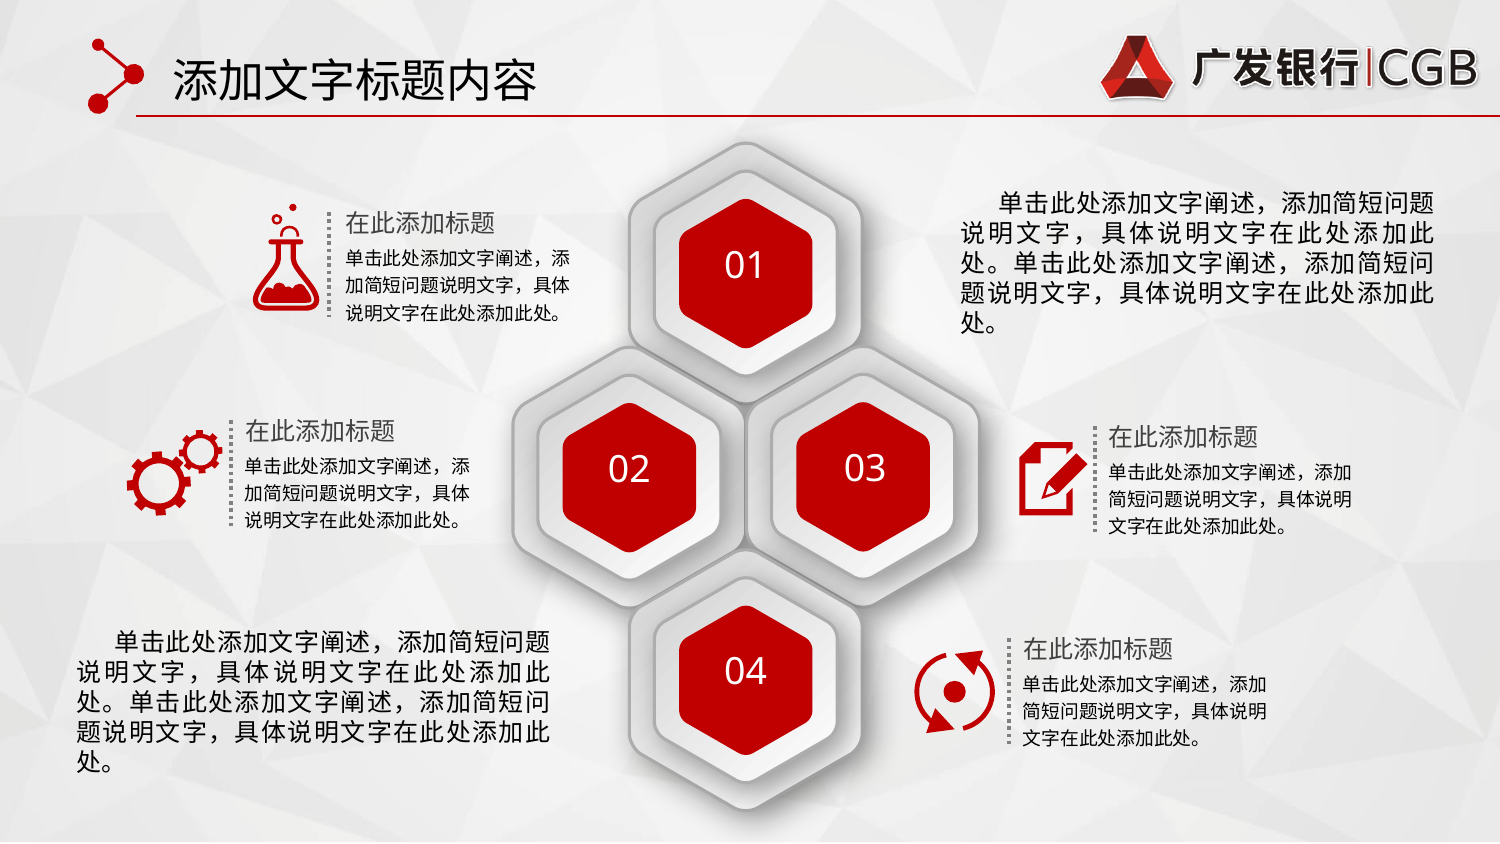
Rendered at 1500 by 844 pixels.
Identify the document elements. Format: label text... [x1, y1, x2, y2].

text_box [271, 214, 283, 225]
text_box [289, 203, 297, 212]
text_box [229, 407, 504, 540]
text_box [252, 239, 320, 311]
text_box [629, 141, 863, 344]
text_box 添加文字标题内容 [128, 46, 583, 113]
text_box [954, 650, 995, 731]
text_box 单击此处添加文字阐述，添加简短问题说明文字，具体说明文字在此处添加此处。单击此处添加文字阐述，添加简短问题说明文字，具体说明文字在此处添加此处。 [949, 182, 1447, 343]
text_box [126, 430, 223, 516]
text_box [629, 548, 863, 812]
text_box 单击此处添加文字阐述，添加简短问题说明文字，具体说明文字在此处添加此处。单击此处添加文字阐述，添加简短问题说明文字，具体说明文字在此处添加此处。 [65, 620, 563, 782]
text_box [1007, 625, 1288, 758]
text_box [1019, 441, 1088, 516]
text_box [330, 200, 597, 333]
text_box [1093, 413, 1368, 546]
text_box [746, 345, 980, 609]
picture [0, 0, 1500, 842]
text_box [512, 346, 743, 610]
text_box [280, 225, 300, 237]
text_box [914, 652, 955, 734]
text_box [943, 680, 966, 703]
